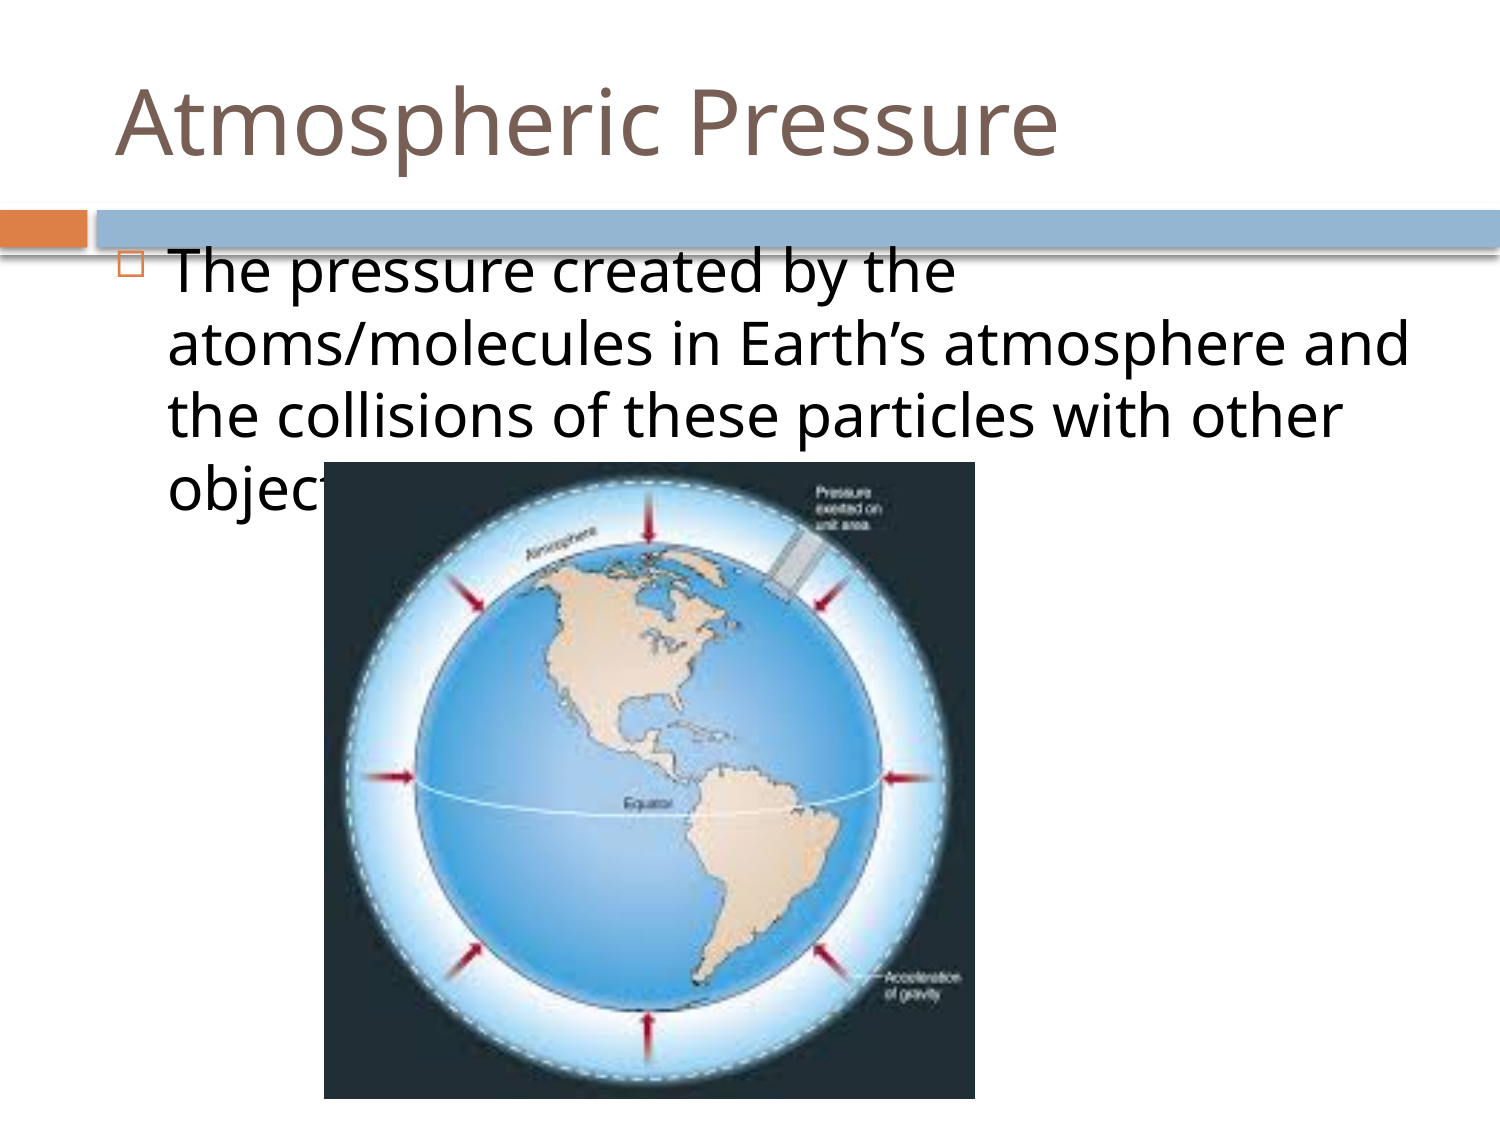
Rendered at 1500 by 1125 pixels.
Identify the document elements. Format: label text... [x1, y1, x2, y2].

title Atmospheric Pressure [100, 37, 1438, 200]
picture [324, 462, 976, 1099]
list The pressure created by the atoms/molecules in Earth’s atmosphere and the collisions of these particles with other objects. [99, 224, 1438, 963]
